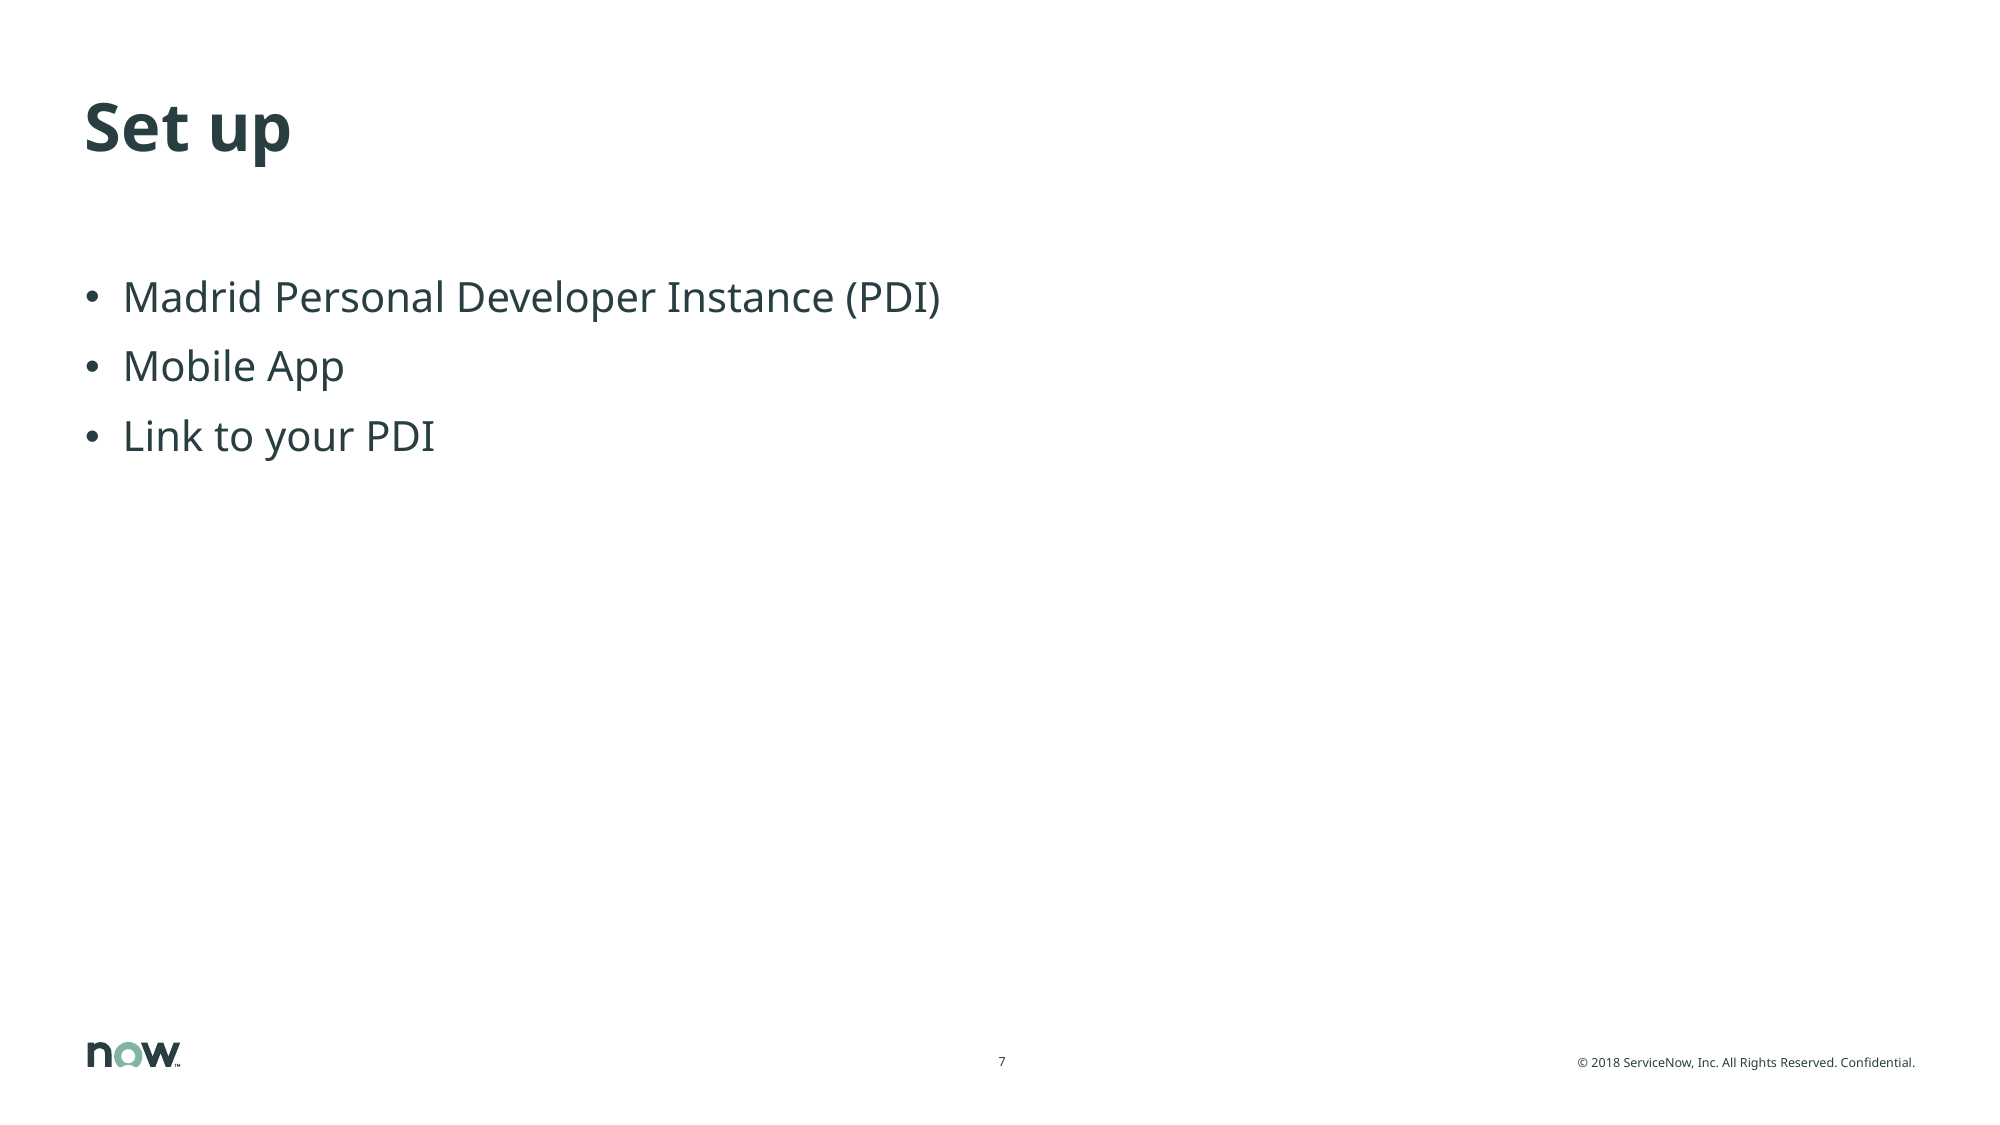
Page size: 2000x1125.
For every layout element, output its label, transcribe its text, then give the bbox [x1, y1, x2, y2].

title Set up [69, 56, 1911, 166]
list Madrid Personal Developer Instance (PDI) Mobile App Link to your PDI [70, 268, 1910, 1013]
